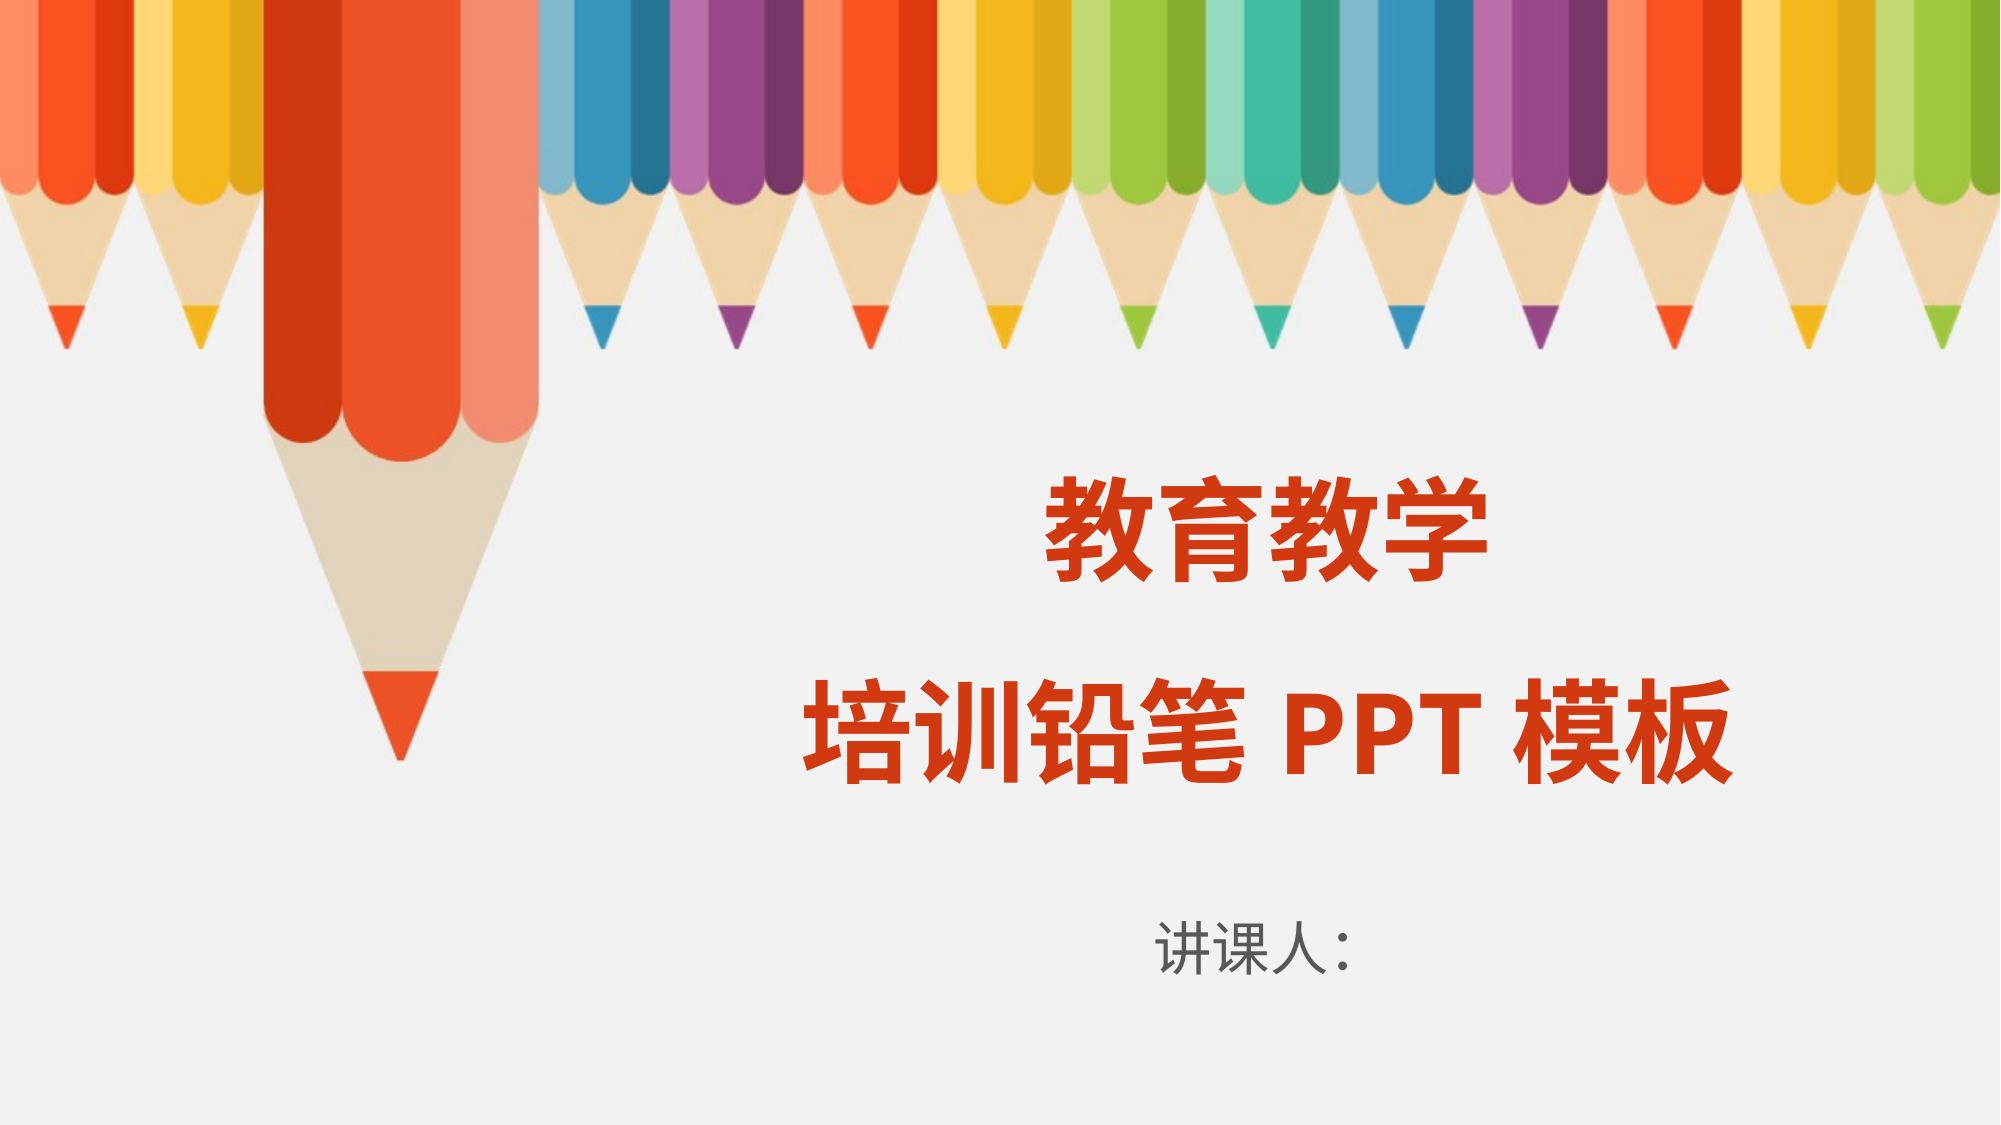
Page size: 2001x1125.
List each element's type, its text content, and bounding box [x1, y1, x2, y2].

title 教育教学 培训铅笔PPT模板 [545, 354, 1991, 836]
subtitle 讲课人： [540, 857, 2000, 1002]
picture [0, 0, 2000, 1125]
